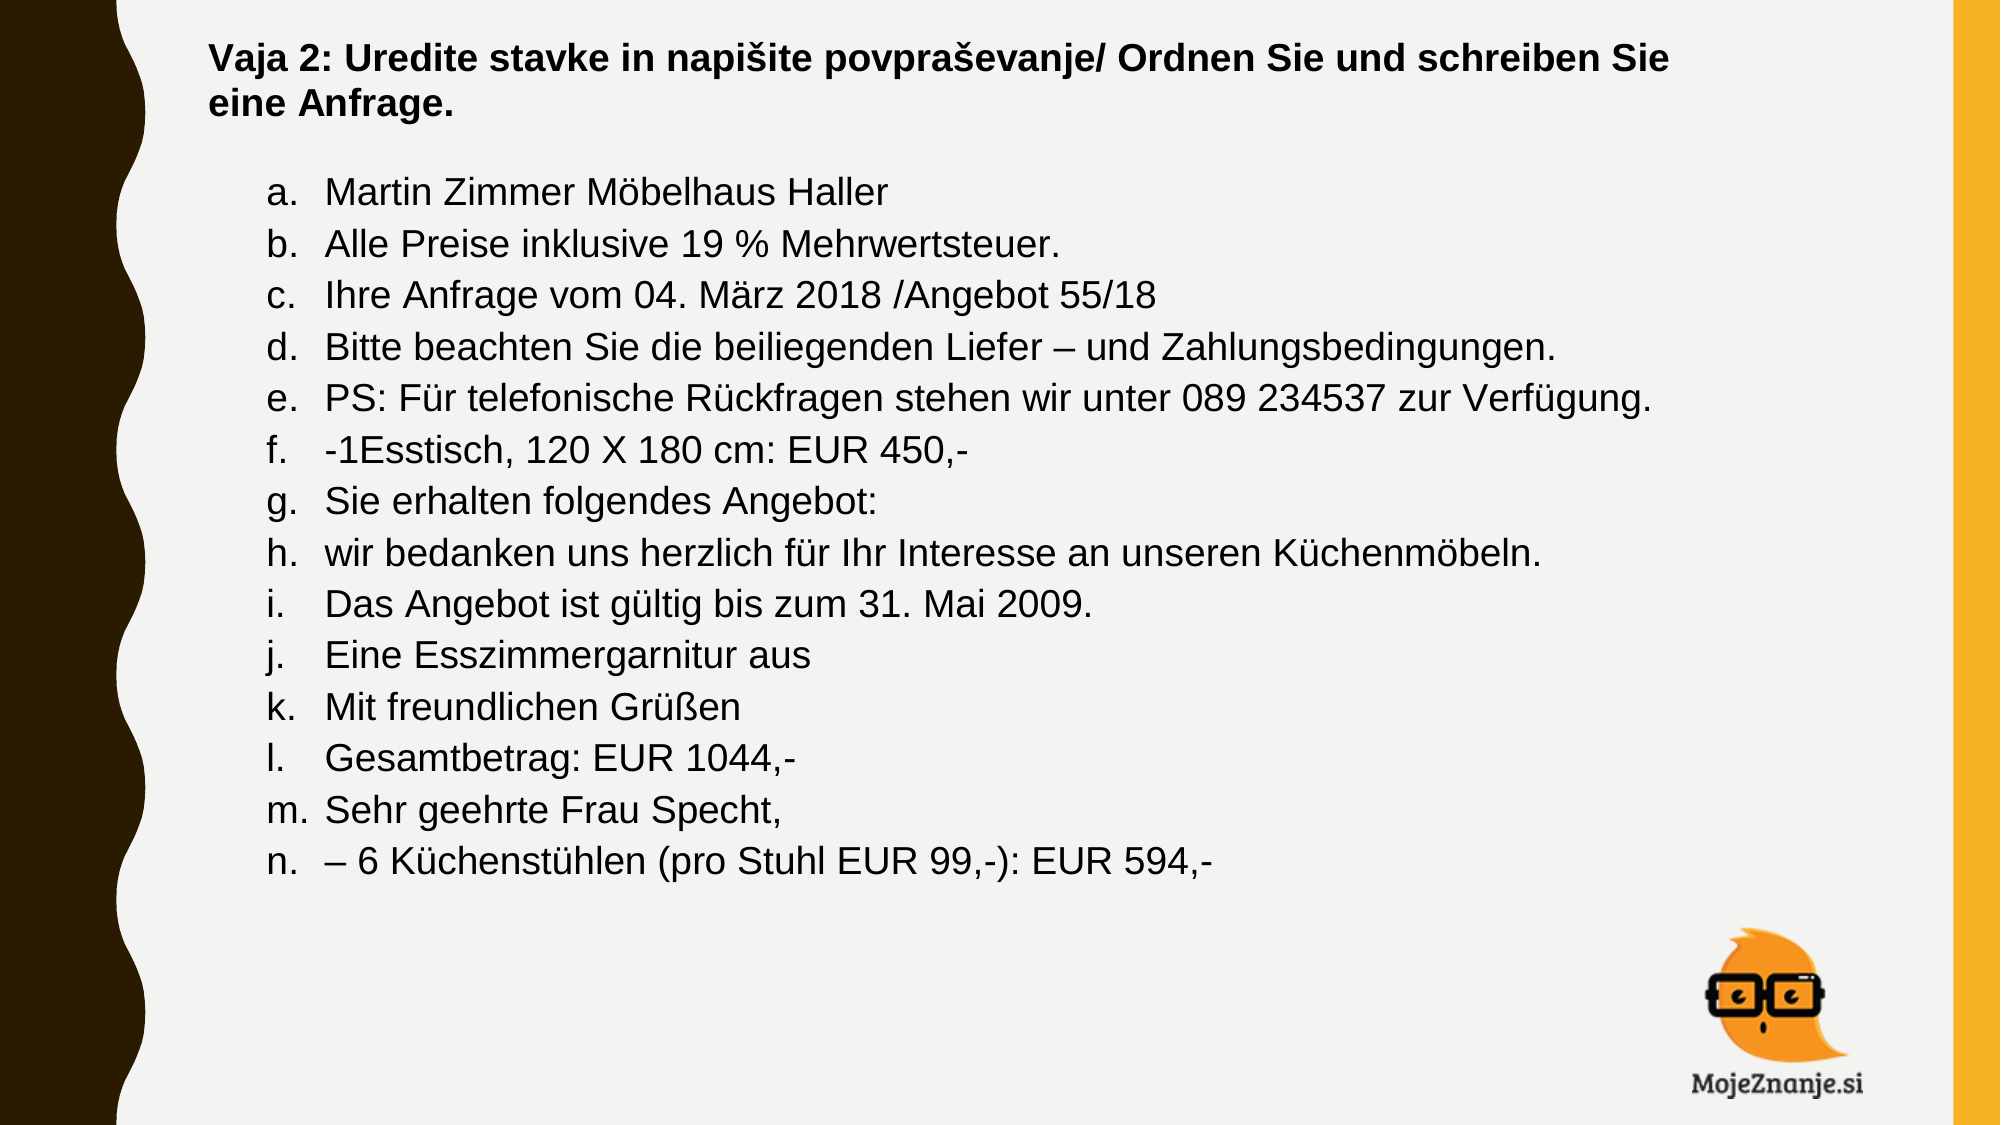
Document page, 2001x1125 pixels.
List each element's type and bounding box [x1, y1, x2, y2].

list [208, 35, 1679, 930]
picture [1692, 926, 1863, 1099]
